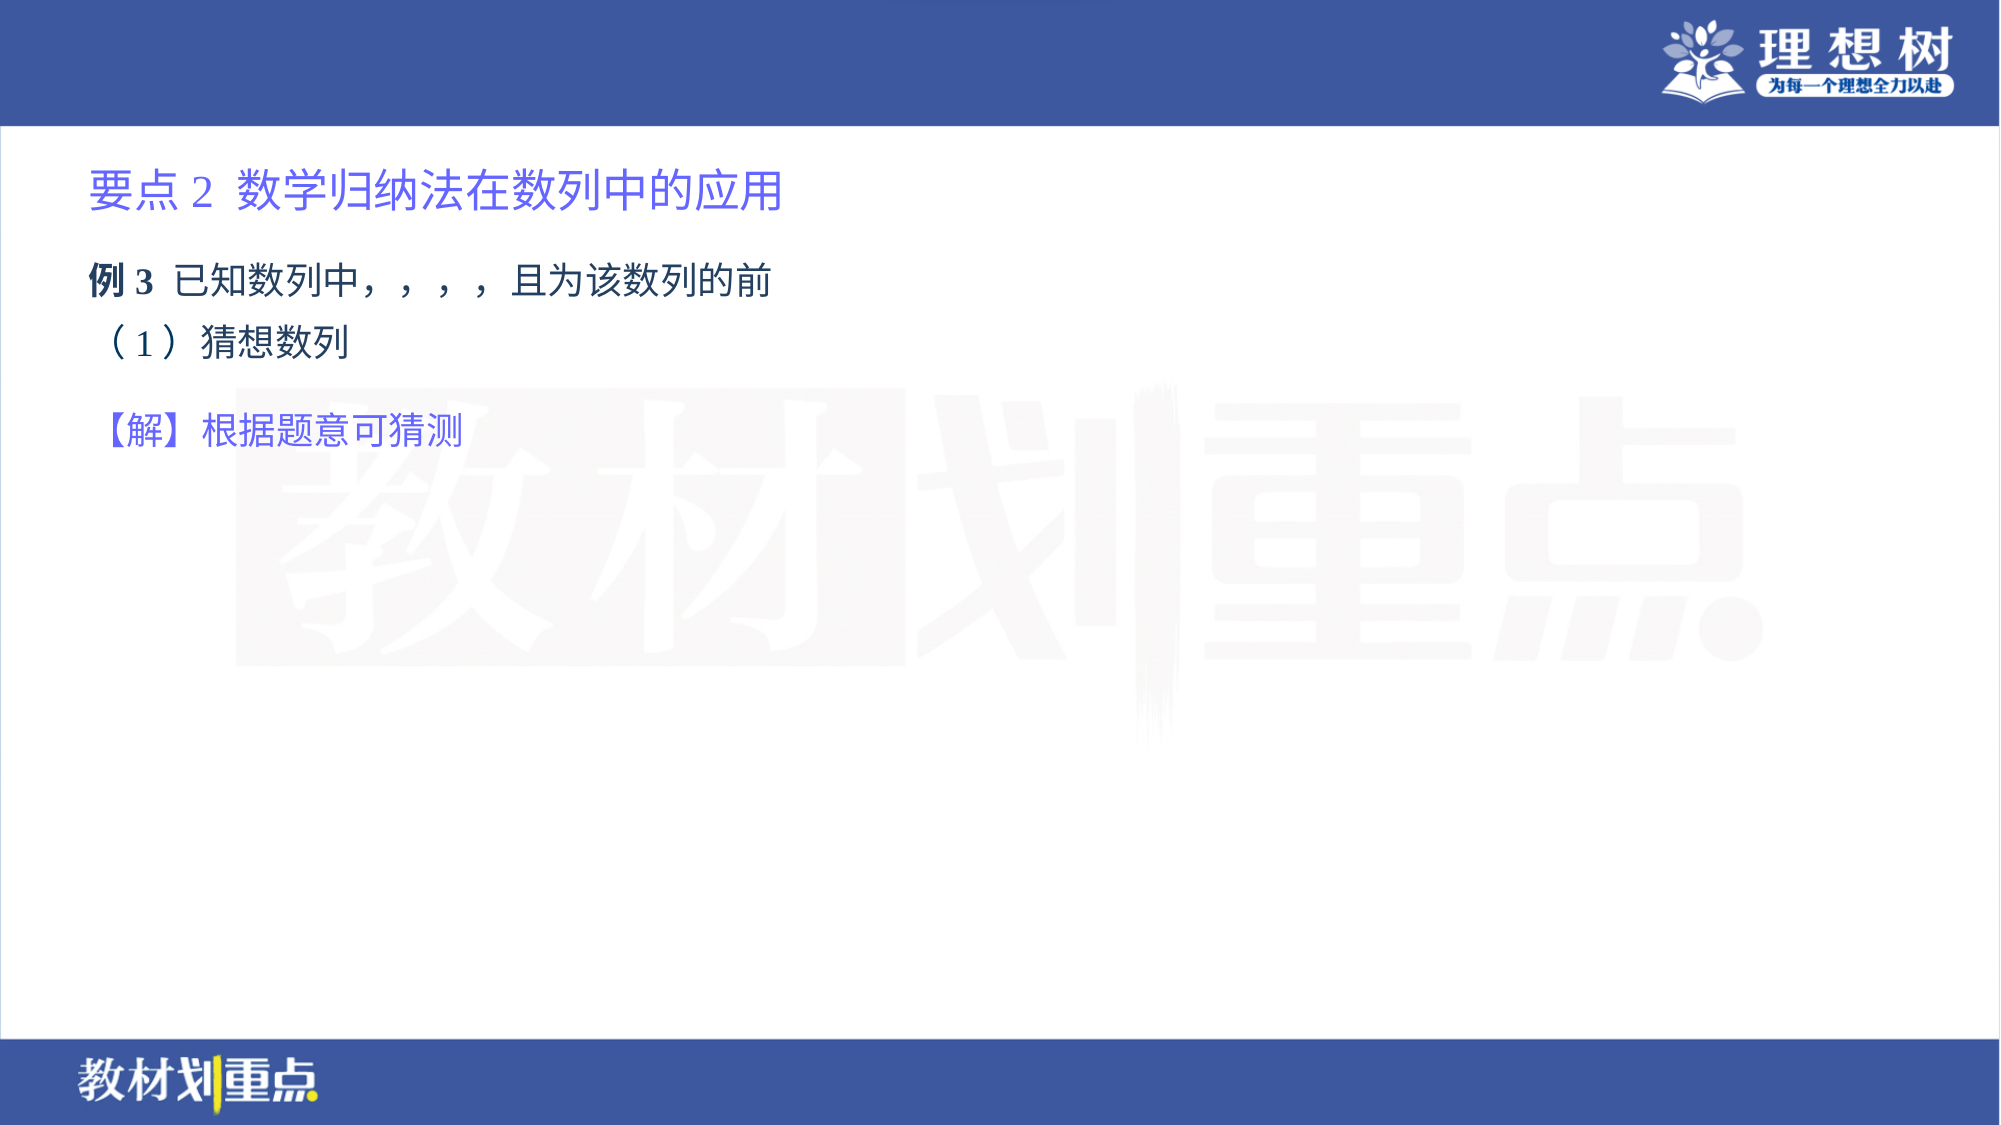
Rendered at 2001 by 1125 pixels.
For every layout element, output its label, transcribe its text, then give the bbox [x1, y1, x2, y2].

text_box 要点2 数学归纳法在数列中的应用 [88, 135, 1911, 276]
picture [0, 0, 2000, 1125]
